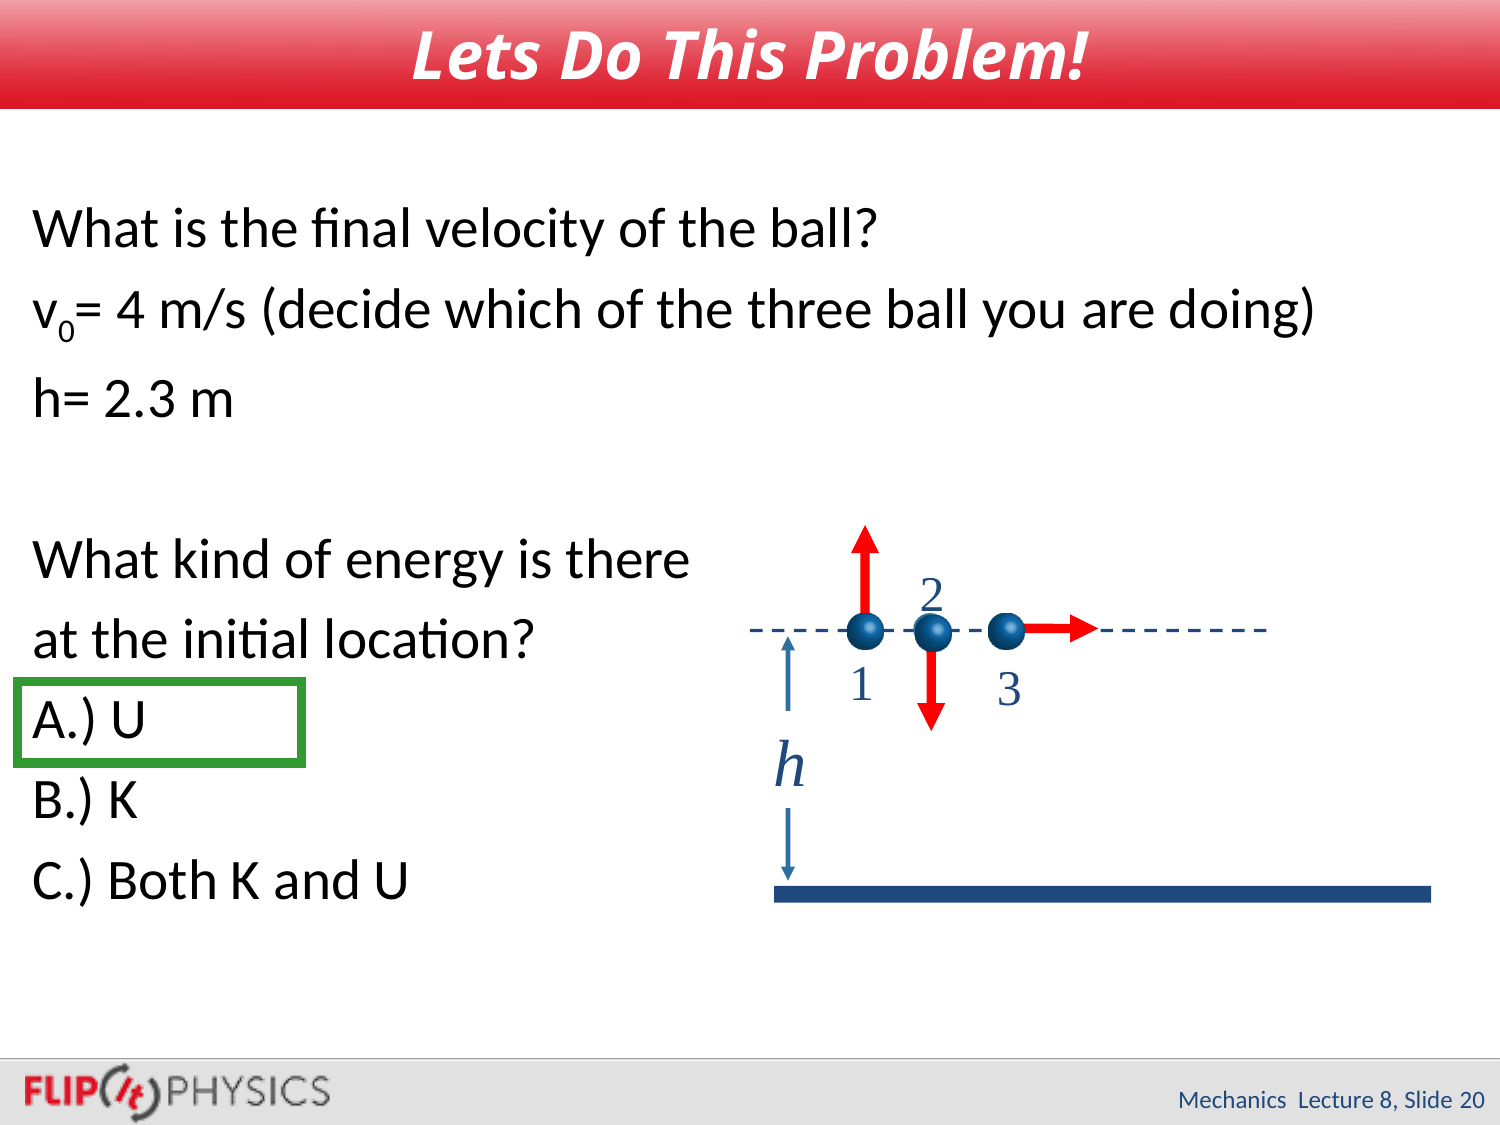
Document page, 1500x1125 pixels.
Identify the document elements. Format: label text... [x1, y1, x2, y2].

picture [0, 0, 1500, 109]
picture [987, 612, 1025, 651]
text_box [749, 524, 1432, 903]
title Lets Do This Problem! [75, 15, 1425, 91]
slide_number Mechanics Lecture 8, Slide 20 [1100, 1071, 1500, 1125]
picture [914, 614, 952, 652]
text_box [17, 681, 302, 763]
list What is the final velocity of the ball? v0= 4 m/s (decide which of the three ball you are doing) h= 2.3 m What kind of energy is there at the initial location? A.) U B.) K C.) Both K and U [17, 183, 1368, 926]
picture [846, 612, 884, 650]
picture [0, 1058, 1500, 1125]
